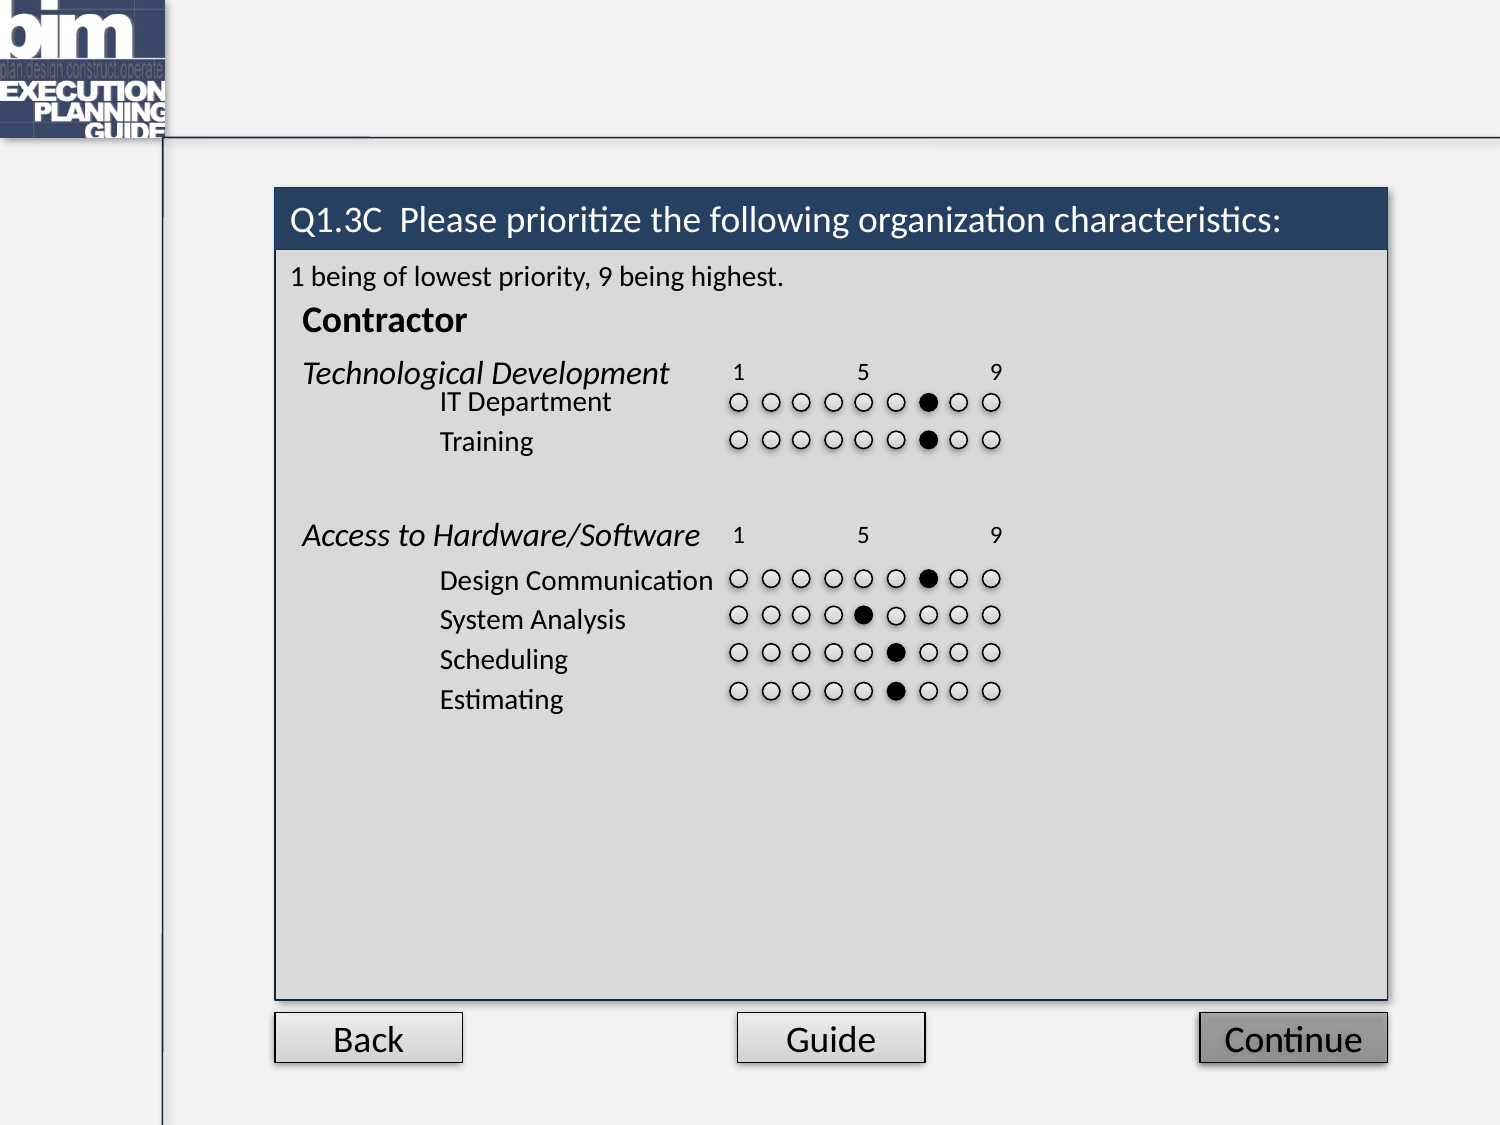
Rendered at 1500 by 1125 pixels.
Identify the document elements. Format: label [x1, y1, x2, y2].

text_box [1199, 1012, 1388, 1063]
text_box [0, 185, 1389, 1002]
text_box [274, 1012, 463, 1063]
picture [0, 0, 166, 138]
text_box [737, 1012, 926, 1063]
